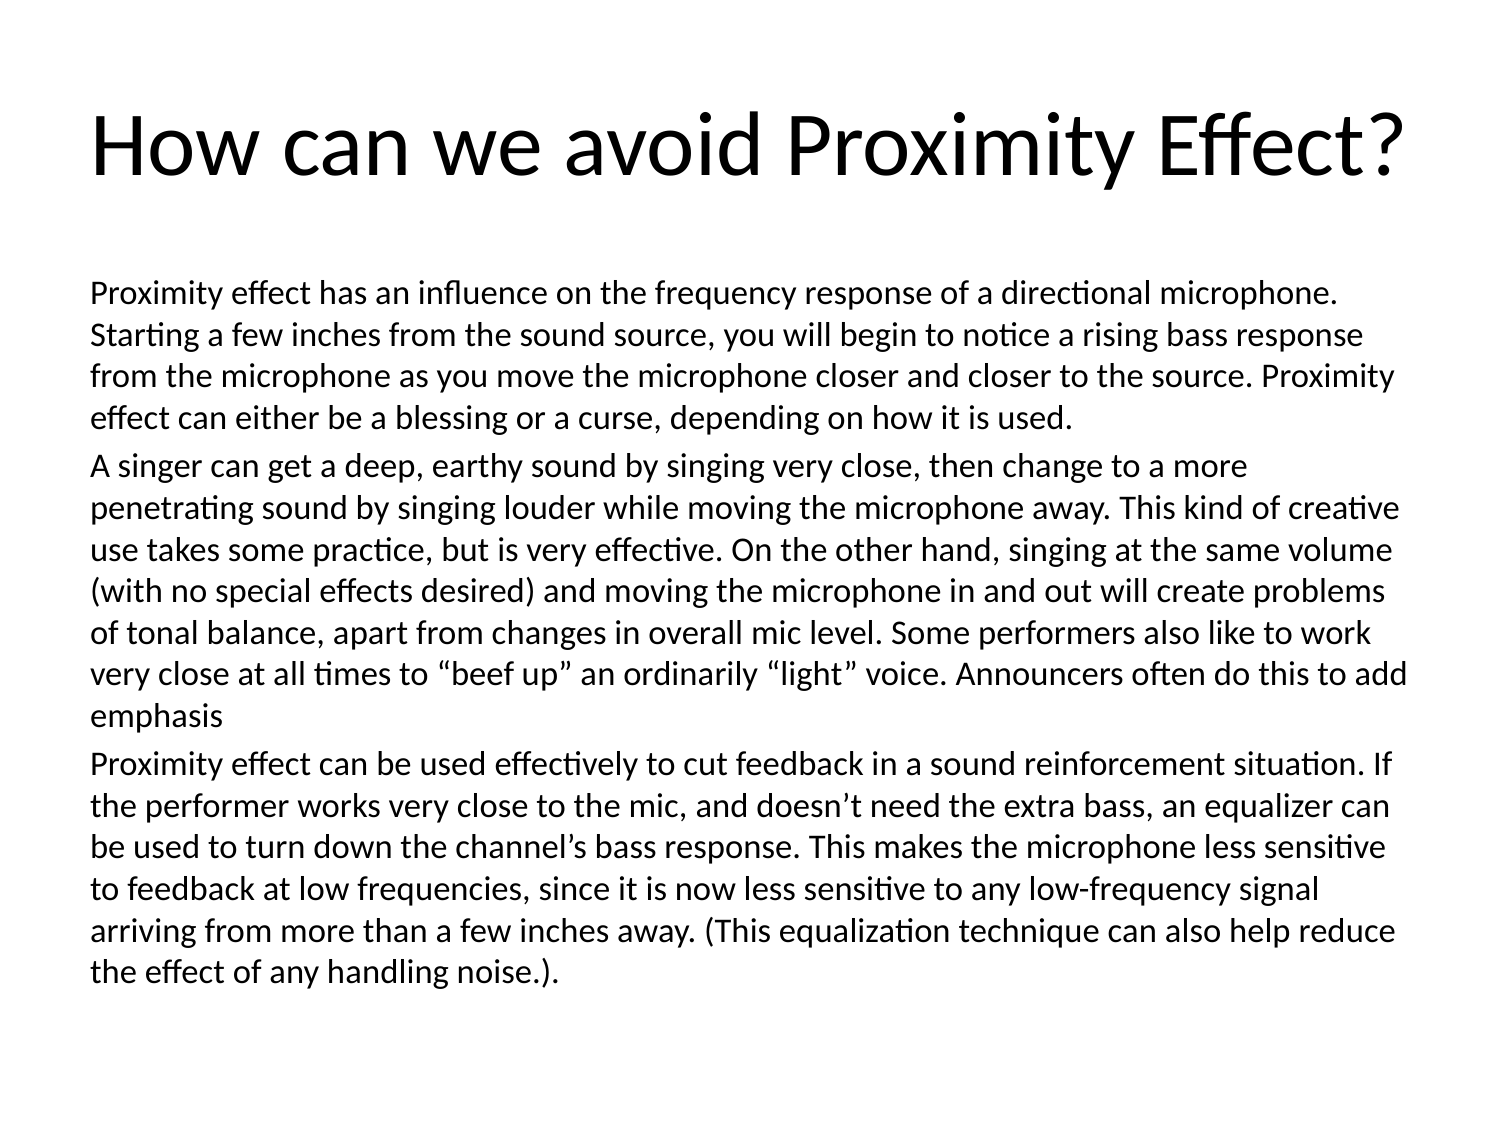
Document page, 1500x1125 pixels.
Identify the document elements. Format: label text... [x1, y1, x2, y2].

title How can we avoid Proximity Effect? [75, 45, 1425, 233]
list Proximity effect has an influence on the frequency response of a directional microphone. Starting a few inches from the sound source, you will begin to notice a rising bass response from the microphone as you move the microphone closer and closer to the source. Proximity effect can either be a blessing or a curse, depending on how it is used. A singer can get a deep, earthy sound by singing very close, then change to a more penetrating sound by singing louder while moving the microphone away. This kind of creative use takes some practice, but is very effective. On the other hand, singing at the same volume (with no special effects desired) and moving the microphone in and out will create problems of tonal balance, apart from changes in overall mic level. Some performers also like to work very close at all times to “beef up” an ordinarily “light” voice. Announcers often do this to add emphasis Proximity effect can be used effectively to cut feedback in a sound reinforcement situation. If the performer works very close to the mic, and doesn’t need the extra bass, an equalizer can be used to turn down the channel’s bass response. This makes the microphone less sensitive to feedback at low frequencies, since it is now less sensitive to any low-frequency signal arriving from more than a few inches away. (This equalization technique can also help reduce the effect of any handling noise.). [75, 262, 1425, 1005]
